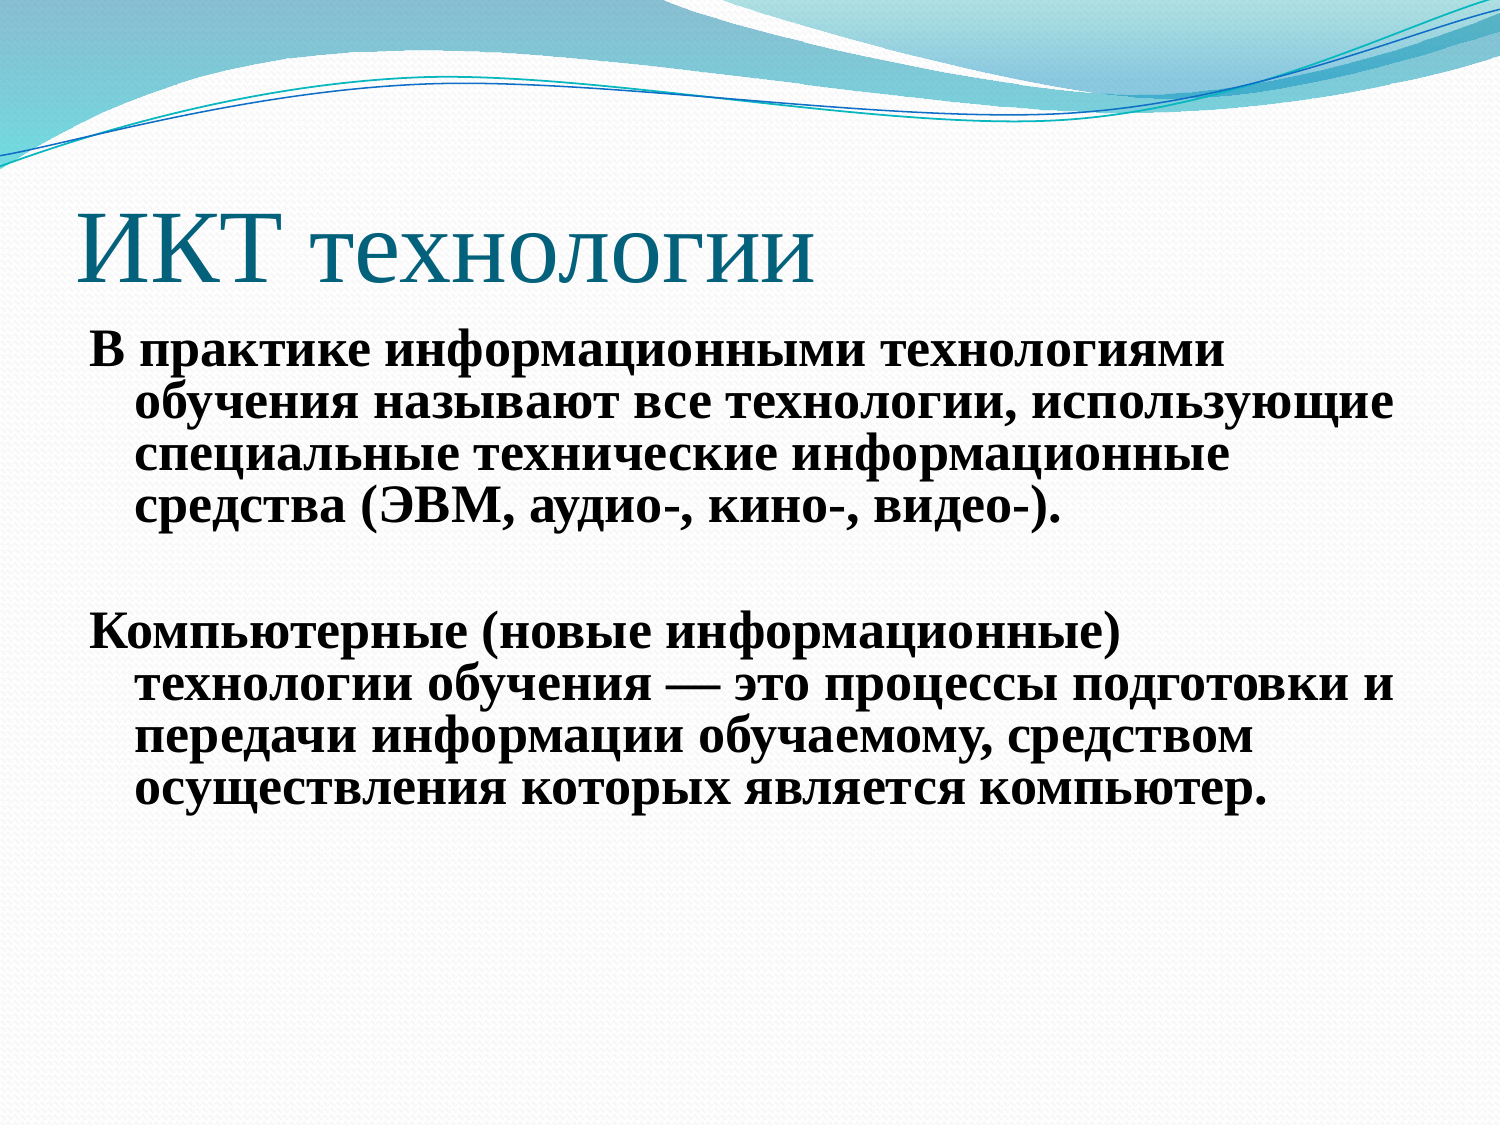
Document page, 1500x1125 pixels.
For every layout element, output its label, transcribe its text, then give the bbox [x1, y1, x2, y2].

title ИКТ технологии [75, 115, 1425, 303]
list В практике информационными технологиями обучения называют все технологии, использующие специальные технические информационные средства (ЭВМ, аудио-, кино-, видео-). Компьютерные (новые информационные) технологии обучения — это процессы подготовки и передачи информации обучаемому, средством осуществления которых является компьютер. [75, 317, 1425, 1038]
